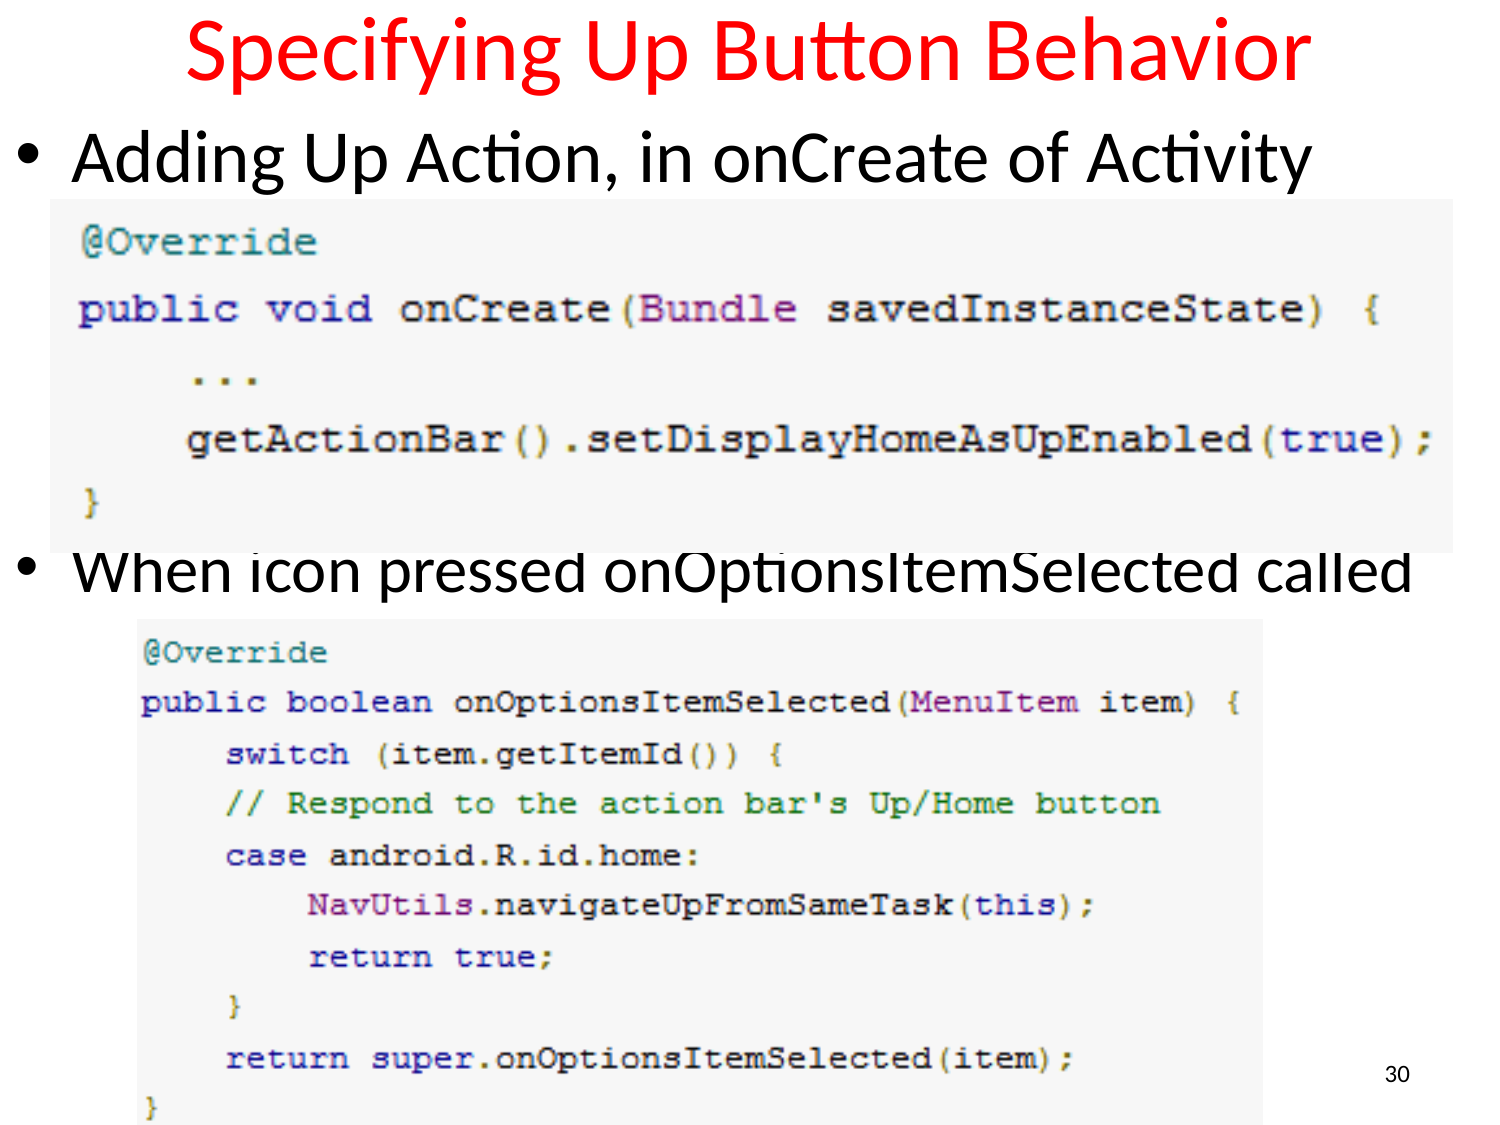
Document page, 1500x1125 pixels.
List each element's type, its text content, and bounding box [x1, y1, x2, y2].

slide_number 30 [1266, 1042, 1425, 1103]
list Adding Up Action, in onCreate of Activity When icon pressed onOptionsItemSelected called [0, 99, 1488, 955]
title Specifying Up Button Behavior [75, 0, 1425, 99]
picture [50, 199, 1453, 554]
picture [137, 619, 1263, 1125]
